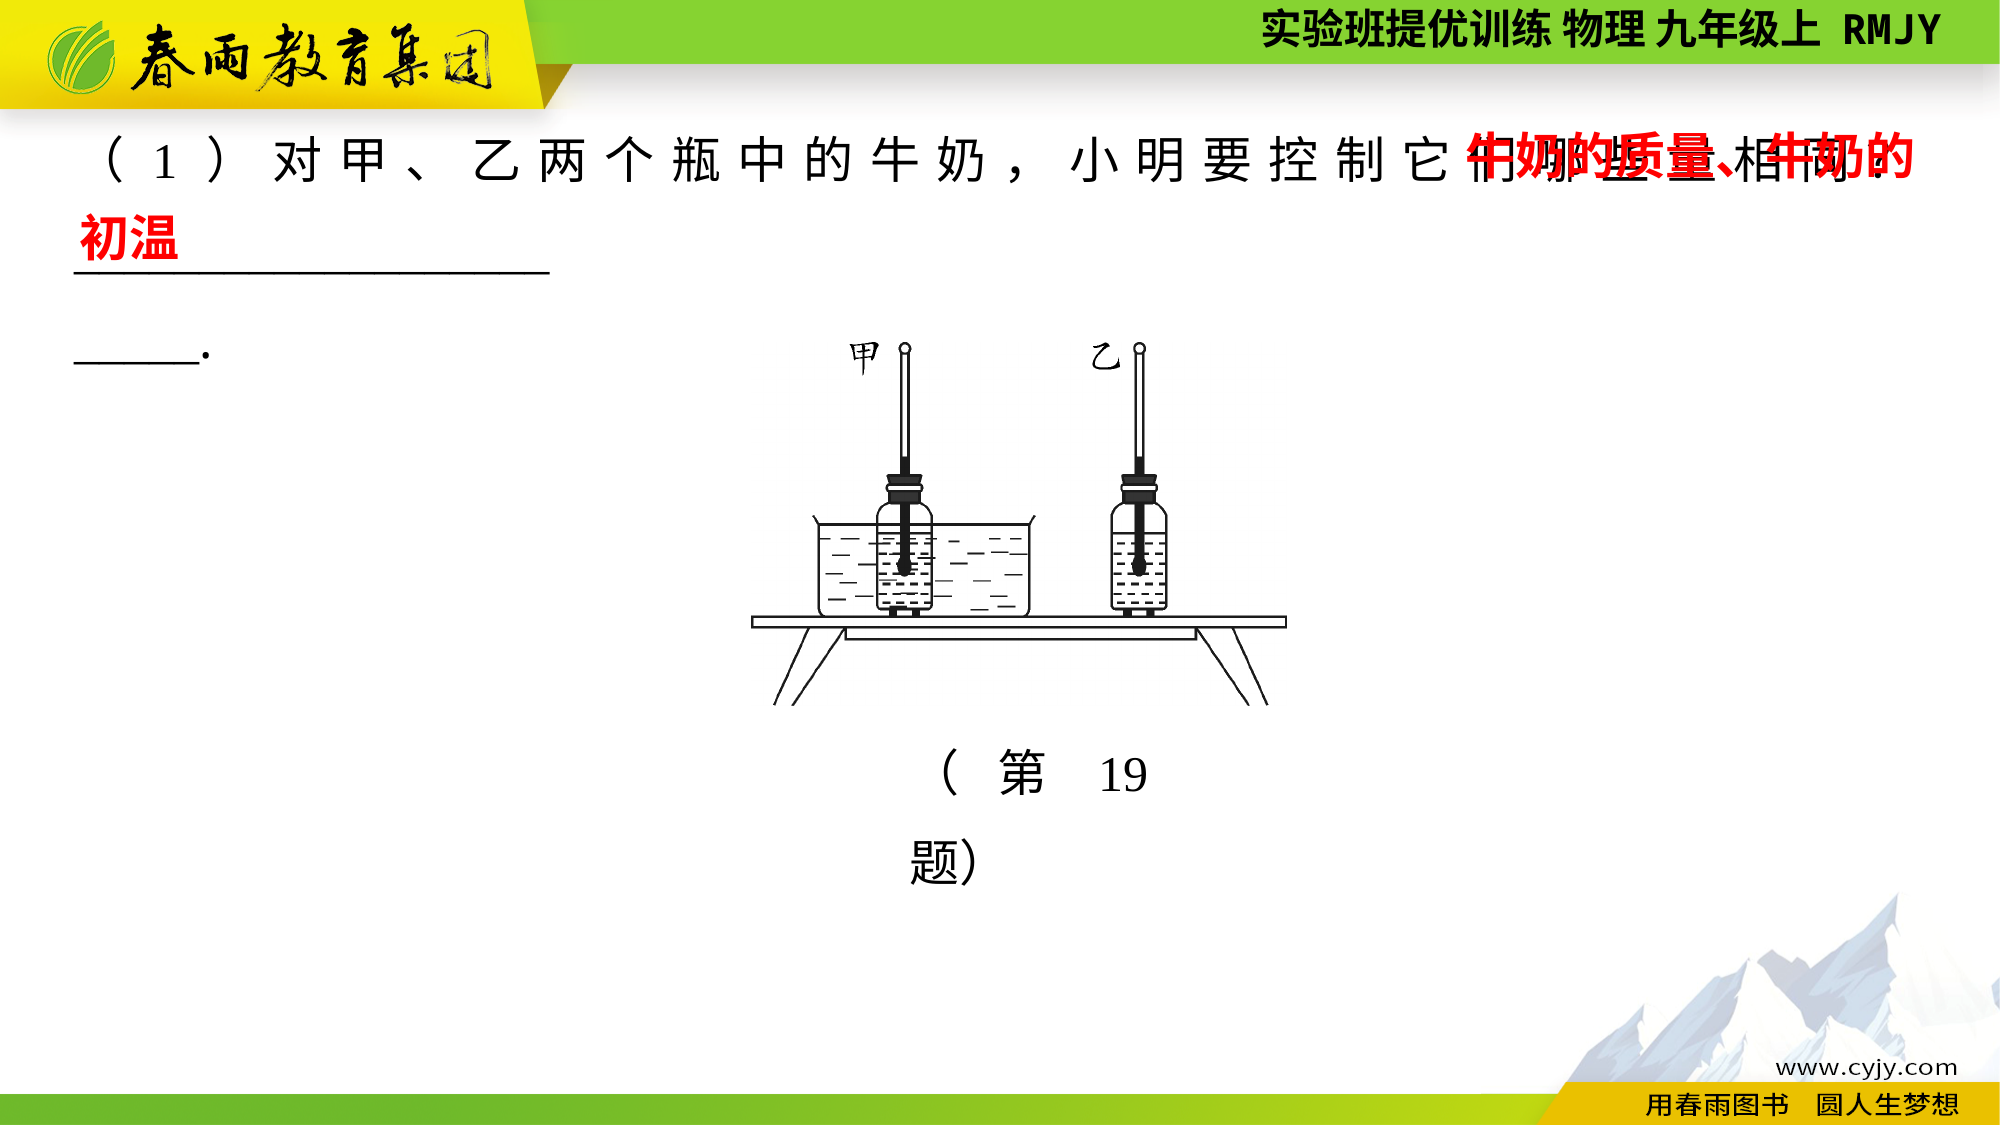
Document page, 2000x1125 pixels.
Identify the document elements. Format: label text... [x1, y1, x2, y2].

picture [0, 0, 2000, 1125]
text_box （第19题） [895, 714, 1175, 810]
text_box 牛奶的质量、牛奶的 [1450, 86, 1931, 192]
text_box 初温 [64, 199, 195, 275]
list （1）对甲、乙两个瓶中的牛奶，小明要控制它们哪些量相同？___________________ _____. [59, 91, 1944, 277]
